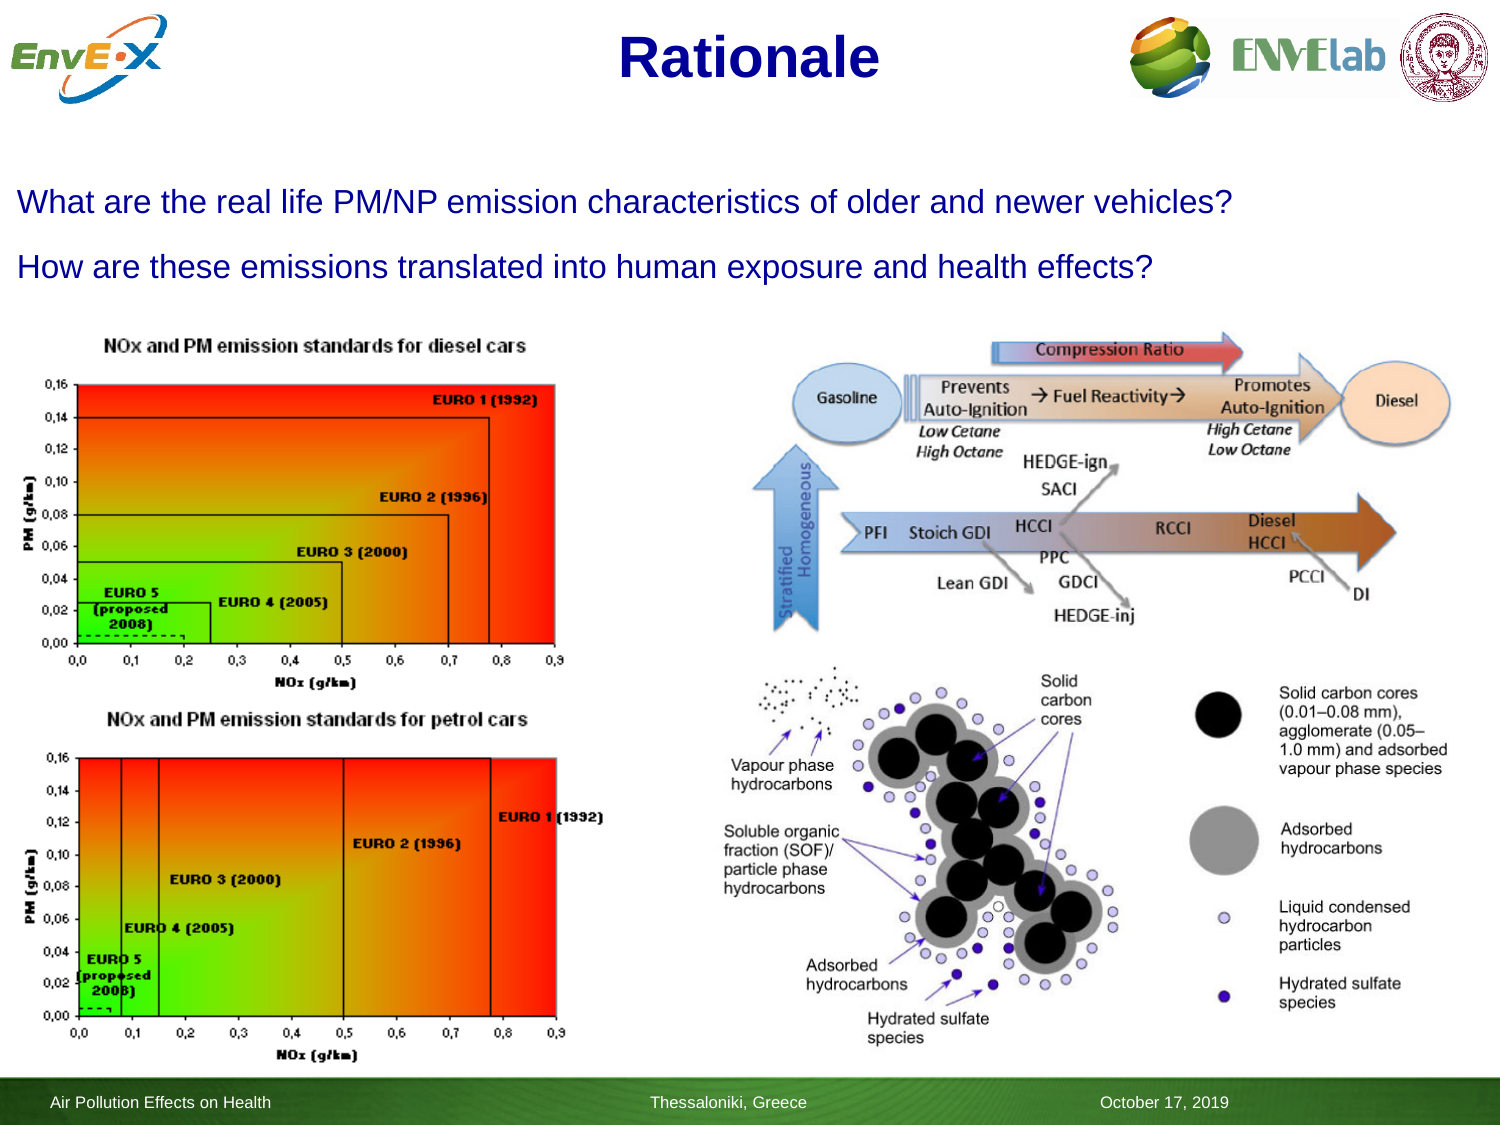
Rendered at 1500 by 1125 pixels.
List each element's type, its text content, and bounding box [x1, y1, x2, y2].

picture [0, 1076, 1500, 1125]
picture [16, 320, 621, 1070]
picture [1425, 13, 1488, 102]
text_box Rationale [74, 0, 1425, 120]
text_box What are the real life PM/NP emission characteristics of older and newer vehicles? How are these emissions translated into human exposure and health effects? [16, 172, 1317, 293]
picture [0, 8, 74, 107]
picture [713, 656, 1459, 1053]
picture [746, 323, 1456, 636]
